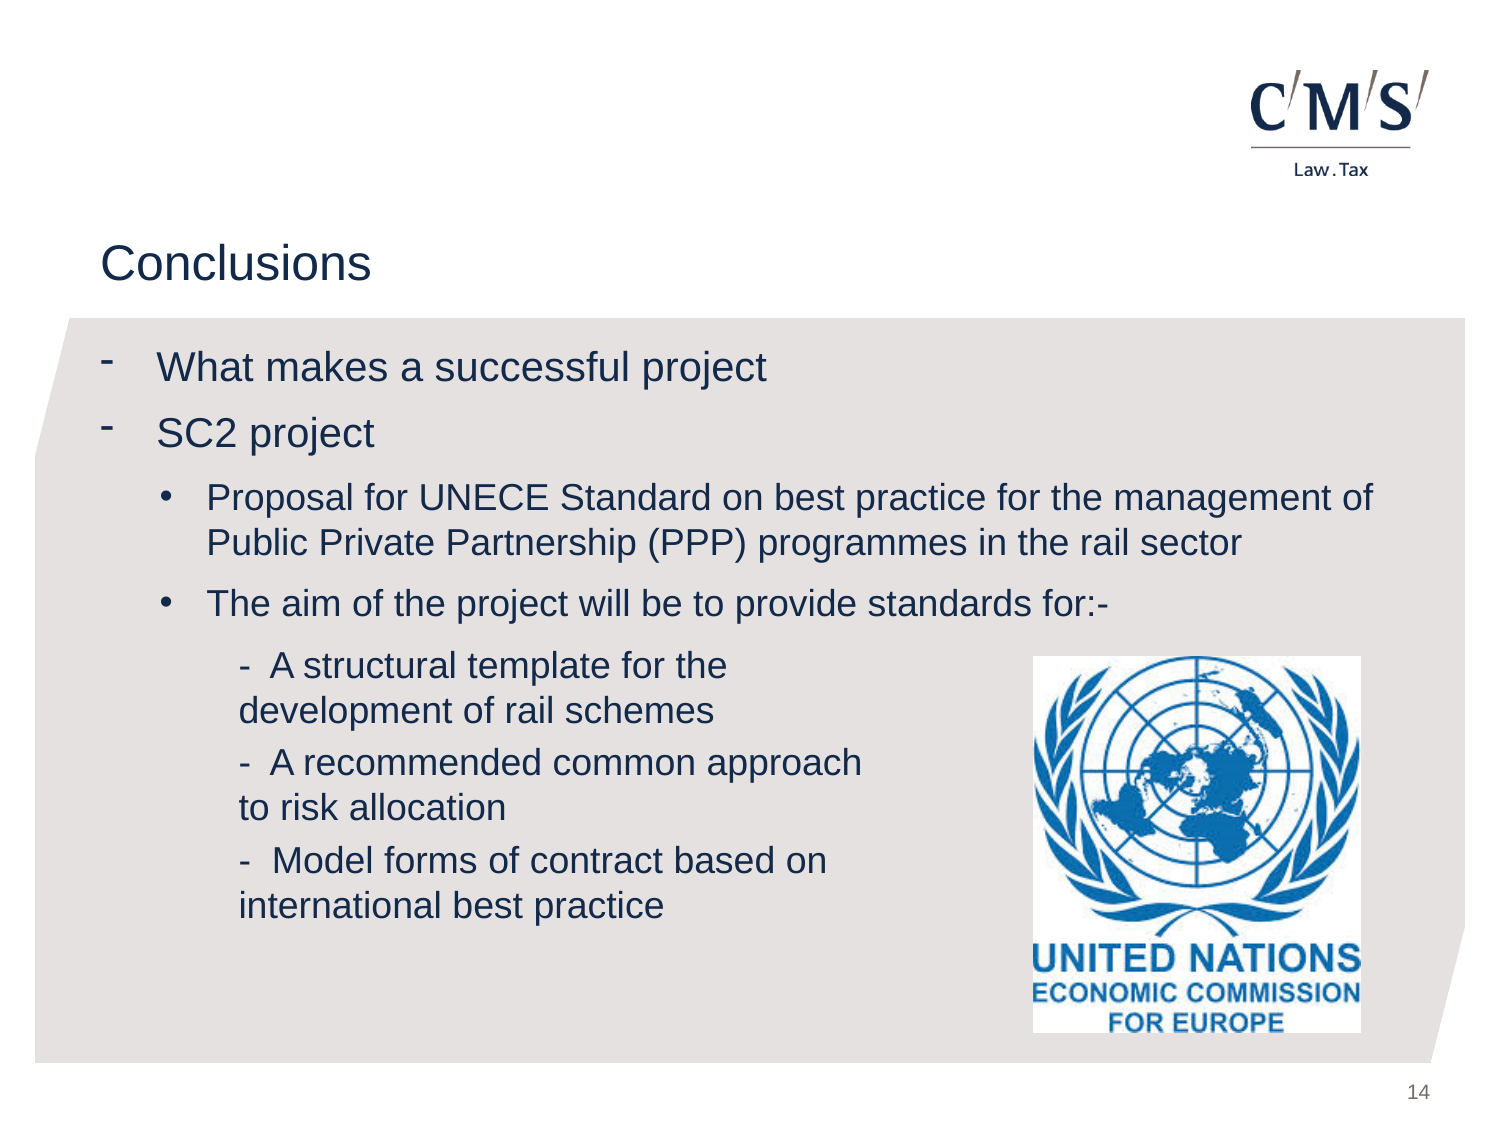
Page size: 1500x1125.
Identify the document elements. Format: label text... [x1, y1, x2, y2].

list Conclusions [85, 38, 1178, 299]
picture [35, 318, 1465, 1063]
list What makes a successful project SC2 project Proposal for UNECE Standard on best practice for the management of Public Private Partnership (PPP) programmes in the rail sector The aim of the project will be to provide standards for:- [85, 331, 1430, 1006]
picture [1251, 70, 1429, 176]
slide_number 14 [1350, 1070, 1446, 1111]
text_box - A structural template for the development of rail schemes - A recommended common approach to risk allocation - Model forms of contract based on international best practice [76, 633, 892, 933]
